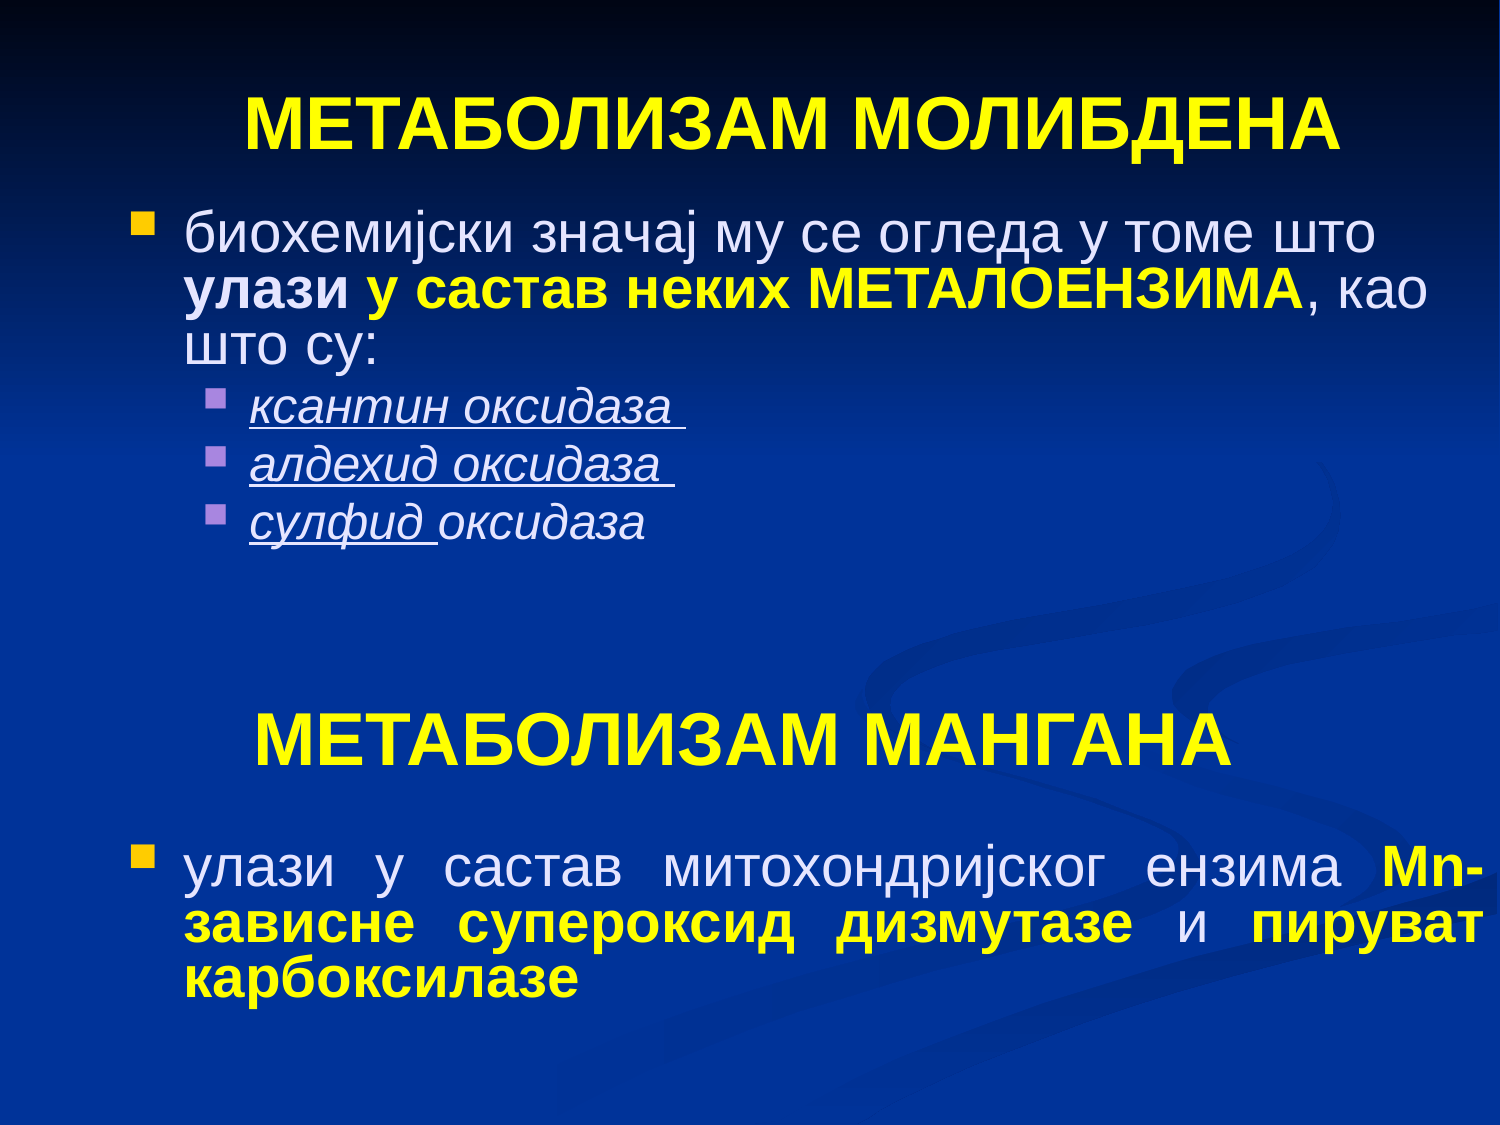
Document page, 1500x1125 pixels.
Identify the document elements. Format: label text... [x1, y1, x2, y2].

title МЕТАБОЛИЗАМ МОЛИБДЕНА [112, 62, 1500, 163]
list биохемијски значај му се огледа у томе што улази у састав неких МЕТАЛОЕНЗИМА, као што су: ксантин оксидаза алдехид оксидаза сулфид оксидаза МЕТАБОЛИЗАМ МАНГАНА улази у састав митохондријског ензима Mn-зависне супероксид дизмутазе и пируват карбоксилазе [112, 199, 1500, 1101]
